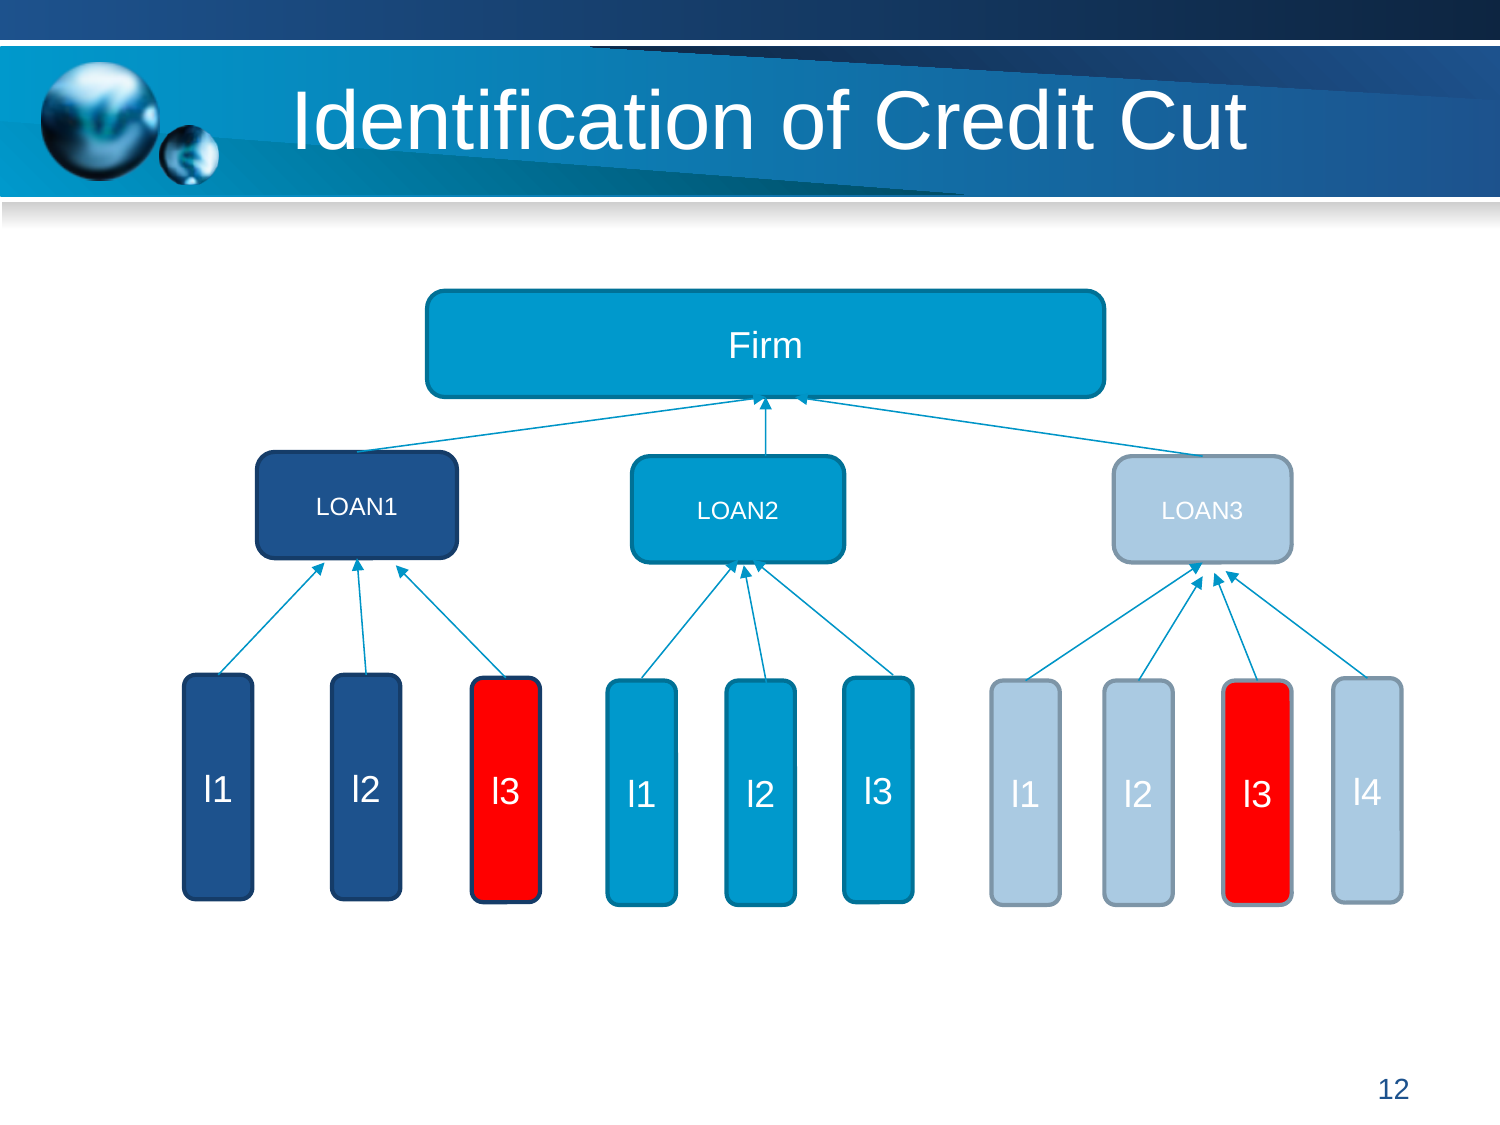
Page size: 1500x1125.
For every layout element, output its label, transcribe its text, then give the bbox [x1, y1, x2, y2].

text_box l3 [469, 675, 543, 905]
text_box l4 [1331, 676, 1404, 905]
picture [160, 126, 218, 184]
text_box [356, 557, 367, 676]
text_box l2 [1102, 689, 1175, 908]
text_box l2 [329, 672, 403, 902]
text_box l1 [181, 672, 255, 902]
text_box l3 [1221, 687, 1294, 908]
text_box Firm [424, 288, 1107, 400]
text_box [1138, 575, 1203, 681]
slide_number 12 [1074, 1062, 1425, 1103]
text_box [1214, 572, 1222, 681]
text_box l3 [842, 675, 915, 905]
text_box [395, 564, 507, 678]
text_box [743, 564, 753, 684]
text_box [641, 559, 739, 678]
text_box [218, 562, 325, 676]
text_box LOAN2 [629, 454, 847, 563]
text_box LOAN1 [254, 449, 460, 561]
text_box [1025, 562, 1203, 681]
text_box l1 [989, 678, 1062, 908]
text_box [356, 396, 765, 453]
title Identification of Credit Cut [275, 45, 1363, 188]
picture [42, 63, 159, 180]
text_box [794, 396, 1203, 457]
text_box LOAN3 [1111, 454, 1294, 565]
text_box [752, 559, 894, 676]
text_box l2 [724, 684, 798, 908]
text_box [1225, 570, 1368, 679]
text_box l1 [605, 678, 679, 908]
